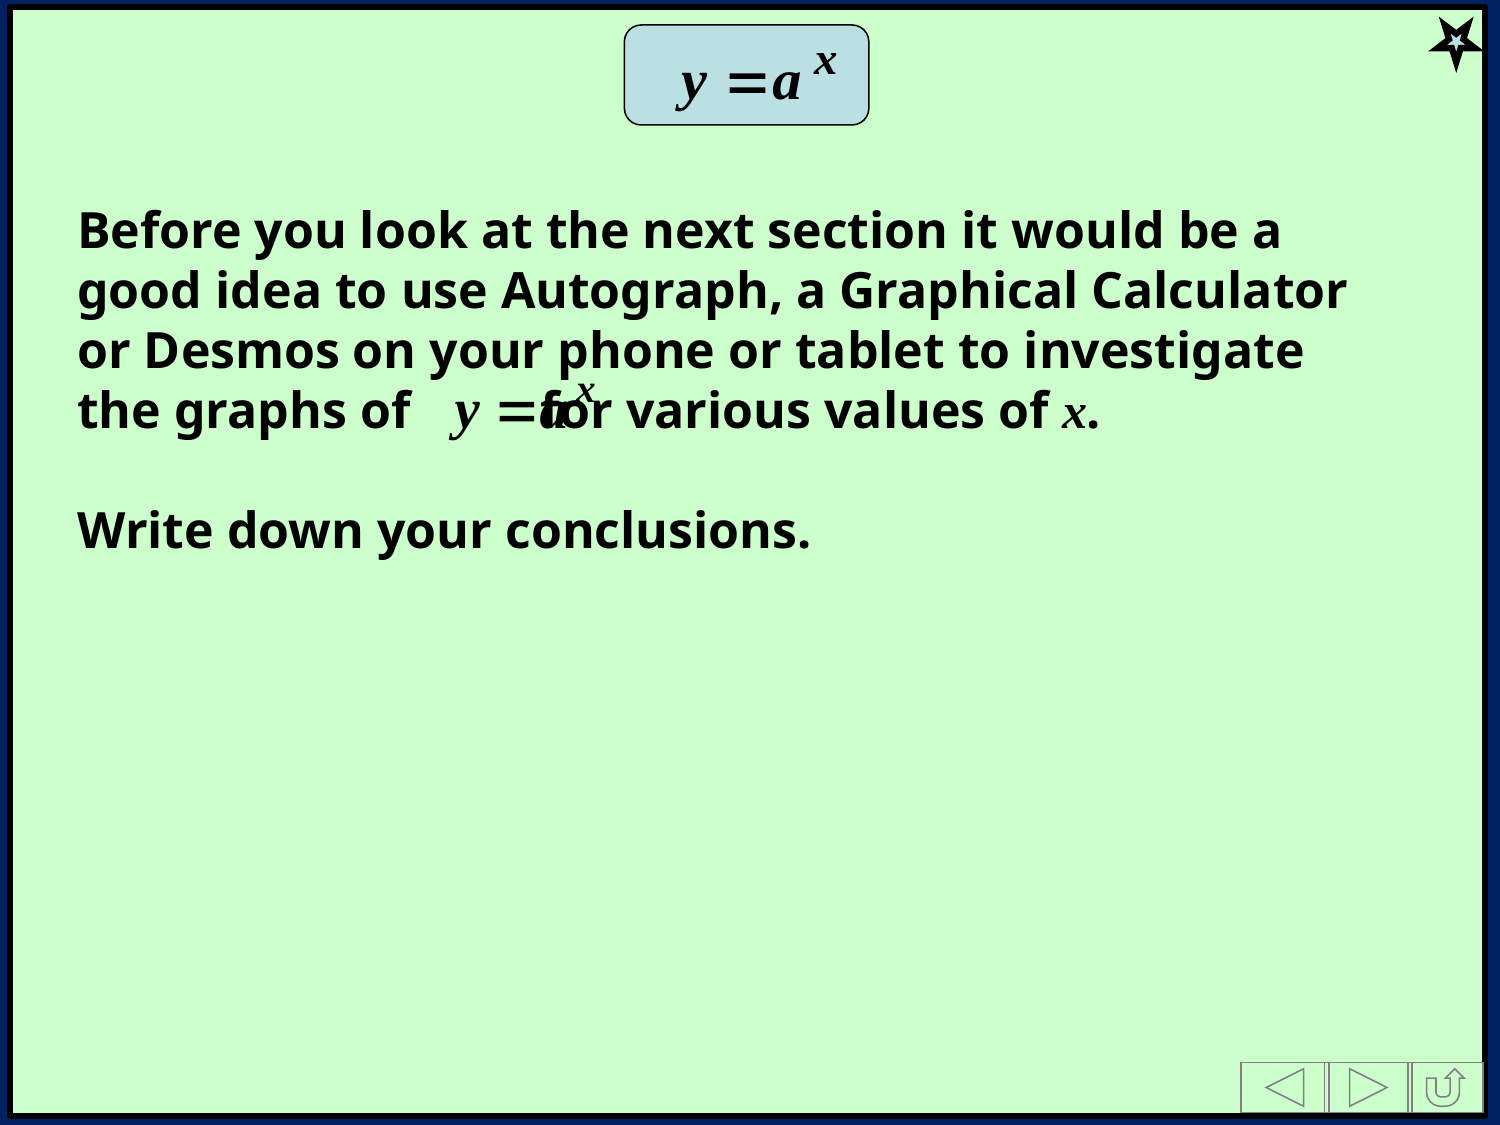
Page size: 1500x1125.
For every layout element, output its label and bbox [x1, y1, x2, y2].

text_box [1437, 24, 1475, 63]
text_box [62, 191, 1376, 571]
